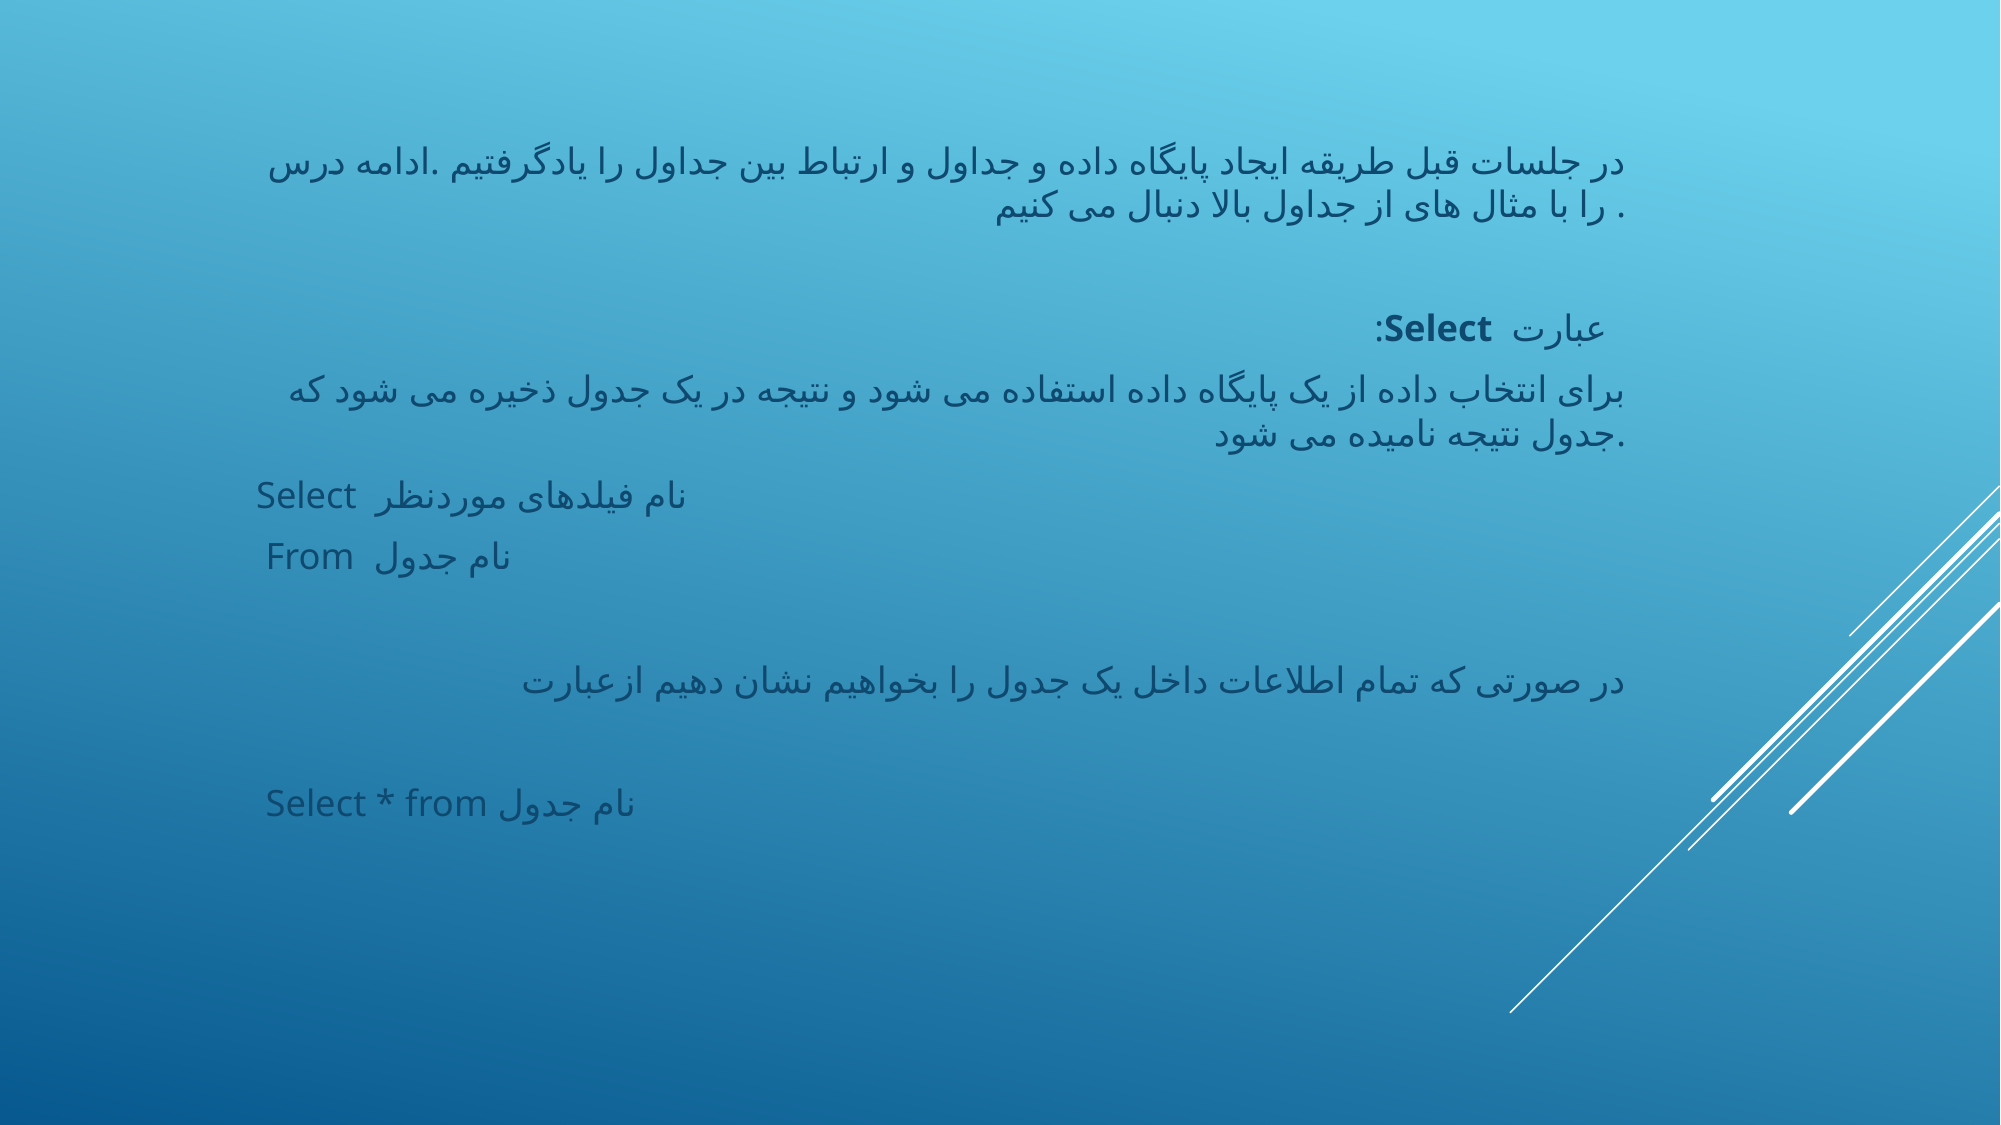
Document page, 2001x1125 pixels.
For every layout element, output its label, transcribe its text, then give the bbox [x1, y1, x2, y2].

list در جلسات قبل طریقه ایجاد پایگاه داده و جداول و ارتباط بین جداول را یادگرفتیم .ادامه درس را با مثال های از جداول بالا دنبال می کنیم . :Select عبارت برای انتخاب داده از یک پایگاه داده استفاده می شود و نتیجه در یک جدول ذخیره می شود که جدول نتیجه نامیده می شود. Select نام فیلدهای موردنظر From نام جدول در صورتی که تمام اطلاعات داخل یک جدول را بخواهیم نشان دهیم ازعبارت Select * from نام جدول [241, 127, 1642, 835]
